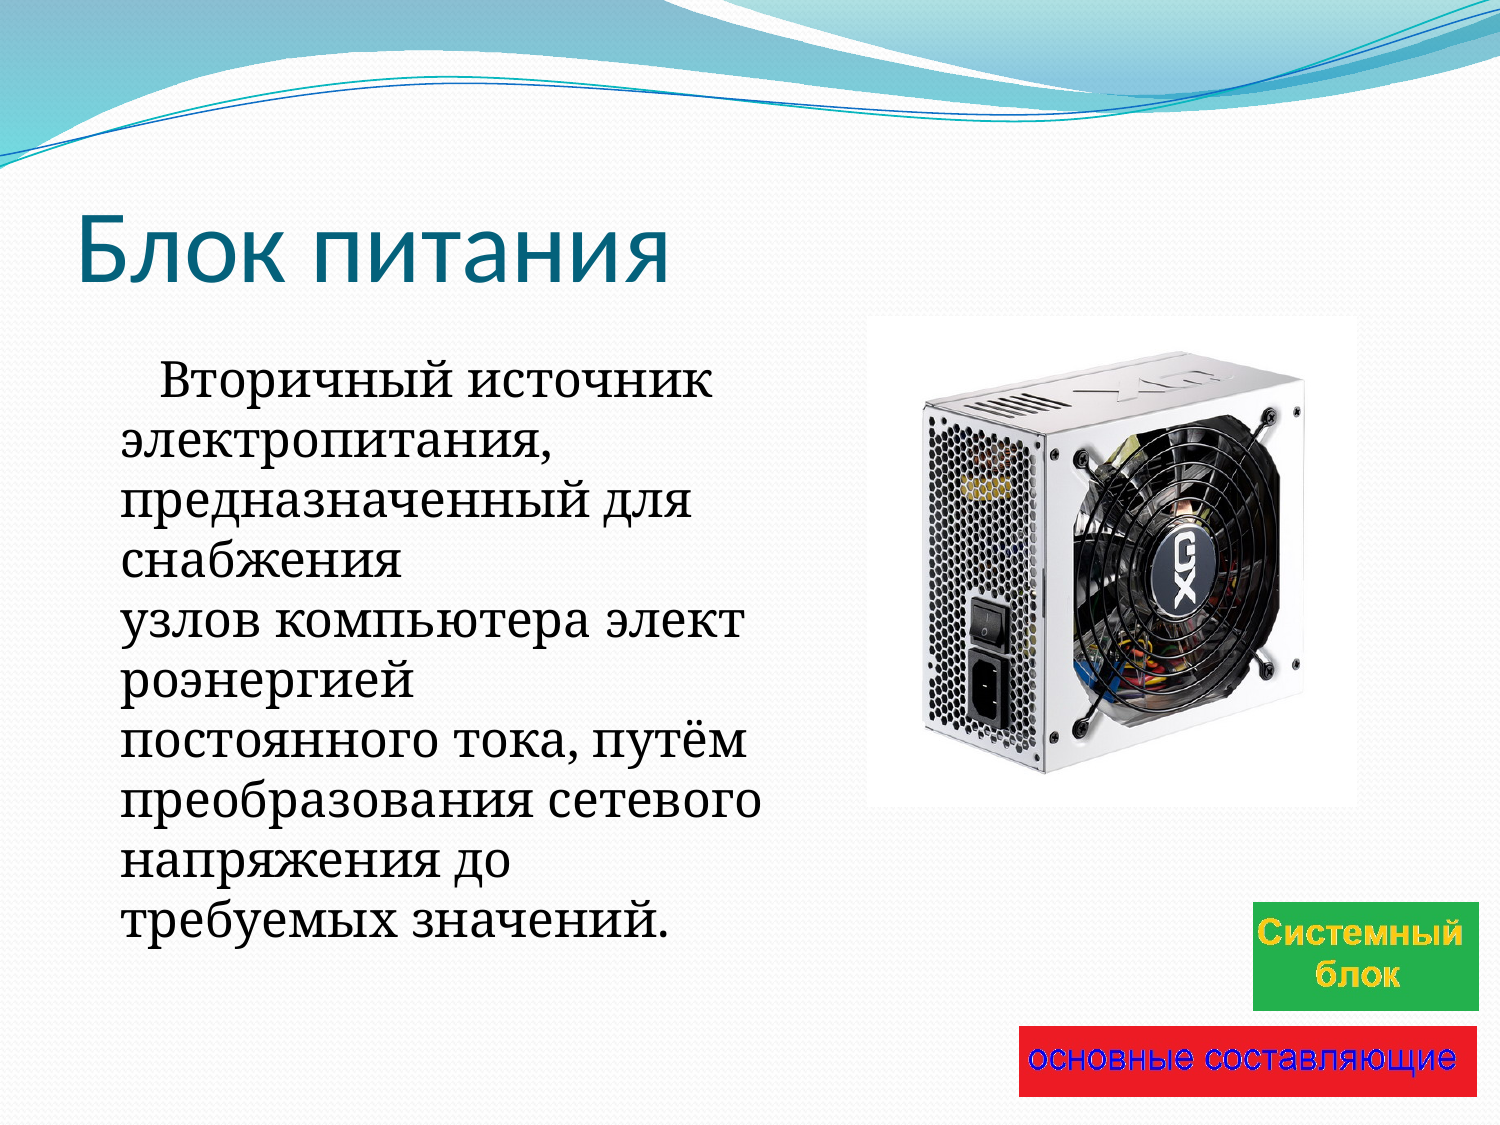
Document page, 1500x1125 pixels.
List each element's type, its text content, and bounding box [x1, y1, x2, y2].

picture [1253, 902, 1480, 1011]
text_box Вторичный источник электропитания, предназначенный для снабжения узлов компьютера электроэнергией постоянного тока, путём преобразования сетевого напряжения до требуемых значений. [105, 339, 786, 955]
picture [1019, 1026, 1477, 1098]
title Блок питания [75, 115, 1425, 303]
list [866, 316, 1358, 807]
